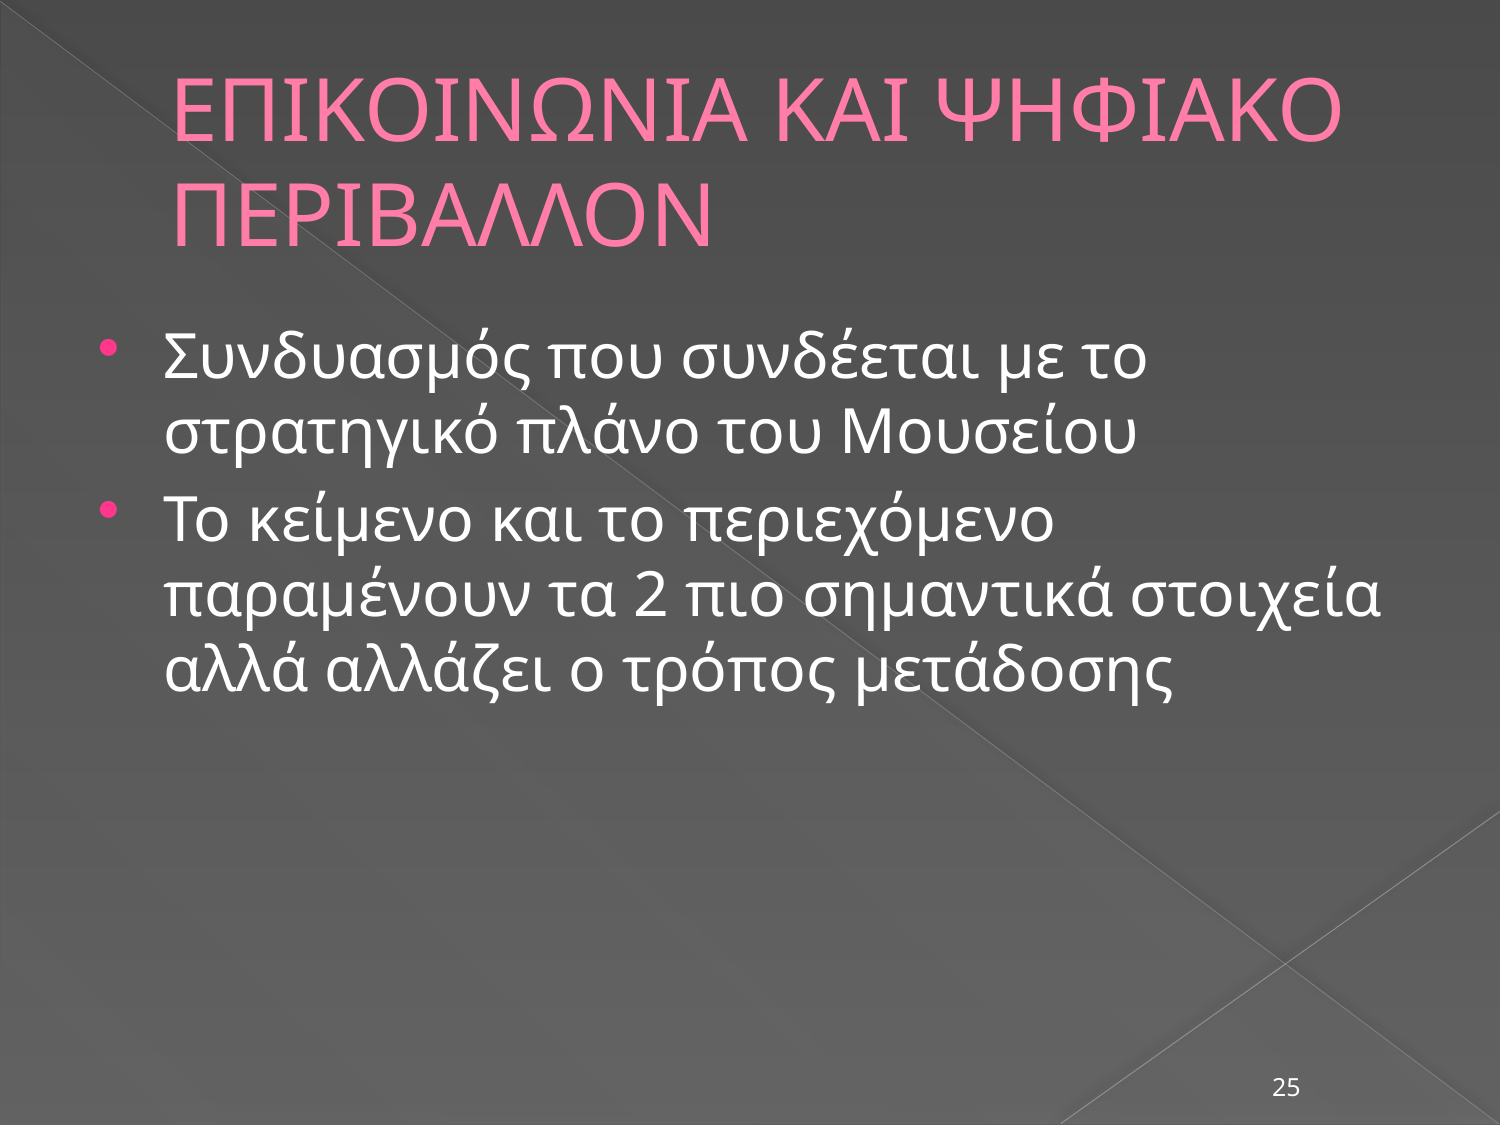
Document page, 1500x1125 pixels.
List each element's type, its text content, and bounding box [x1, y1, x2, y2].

list Συνδυασμός που συνδέεται με το στρατηγικό πλάνο του Μουσείου Το κείμενο και το περιεχόμενο παραμένουν τα 2 πιο σημαντικά στοιχεία αλλά αλλάζει ο τρόπος μετάδοσης [75, 308, 1425, 1059]
slide_number 25 [1245, 1063, 1328, 1113]
title ΕΠΙΚΟΙΝΩΝΙΑ ΚΑΙ ΨΗΦΙΑΚΟ ΠΕΡΙΒΑΛΛΟΝ [75, 43, 1425, 274]
